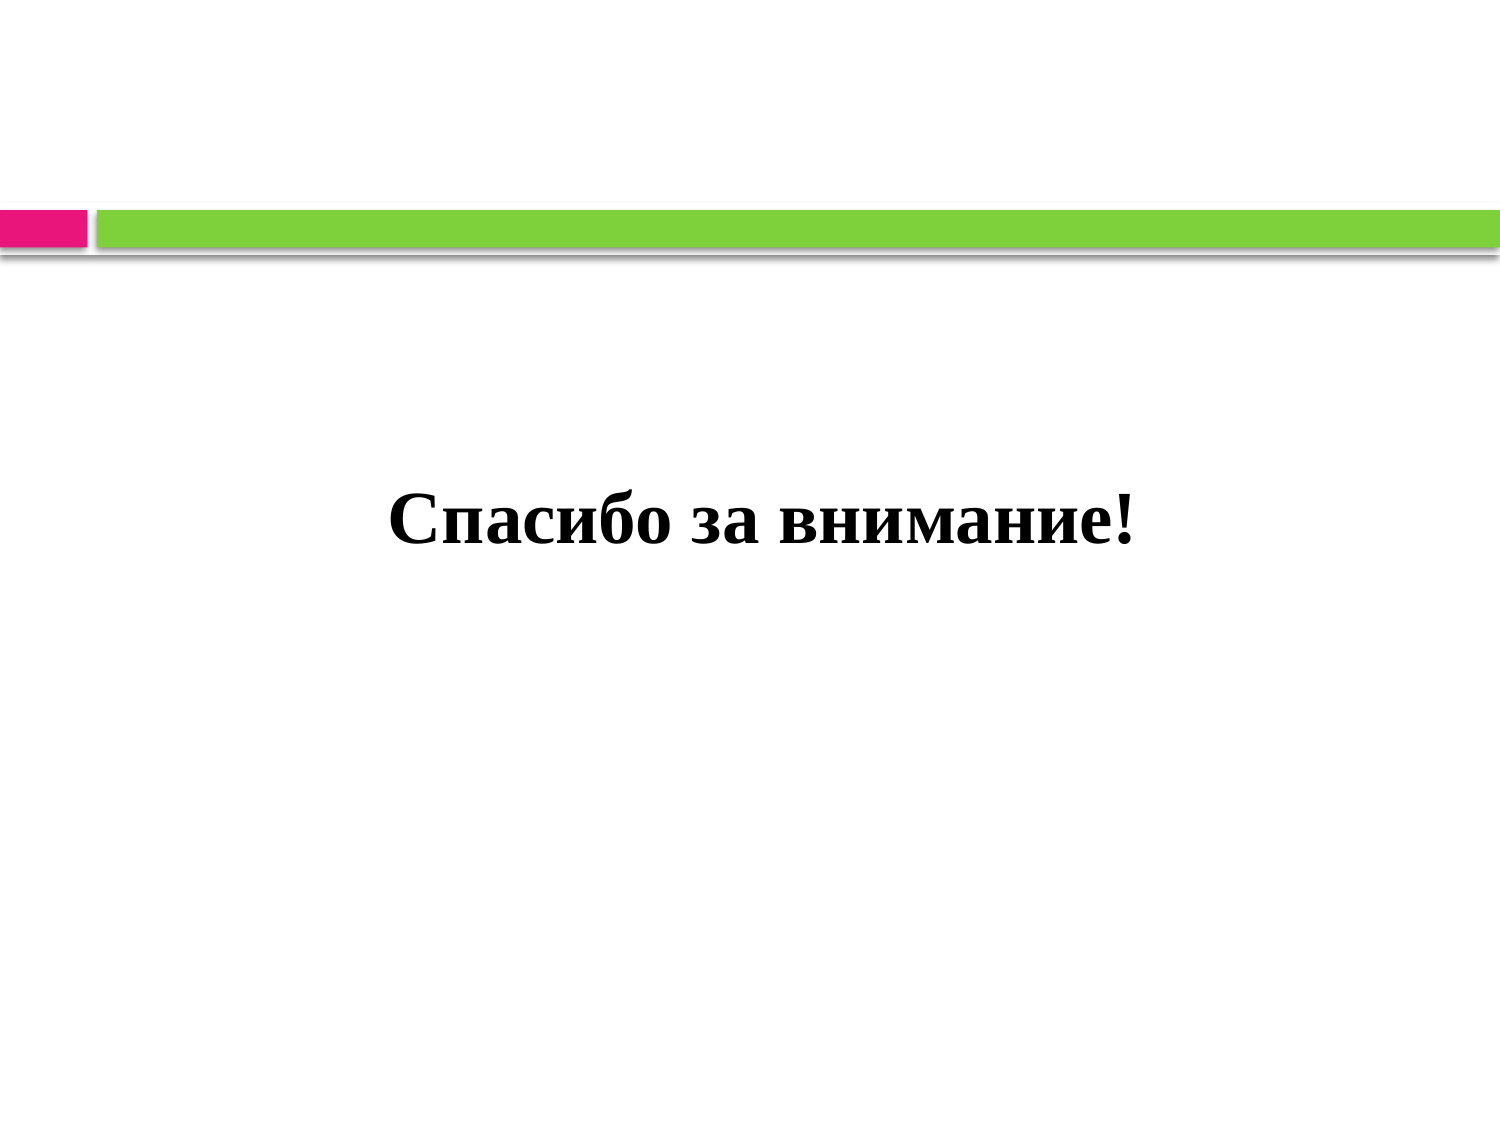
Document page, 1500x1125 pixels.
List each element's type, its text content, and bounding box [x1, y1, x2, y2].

list Спасибо за внимание! [88, 287, 1438, 1013]
